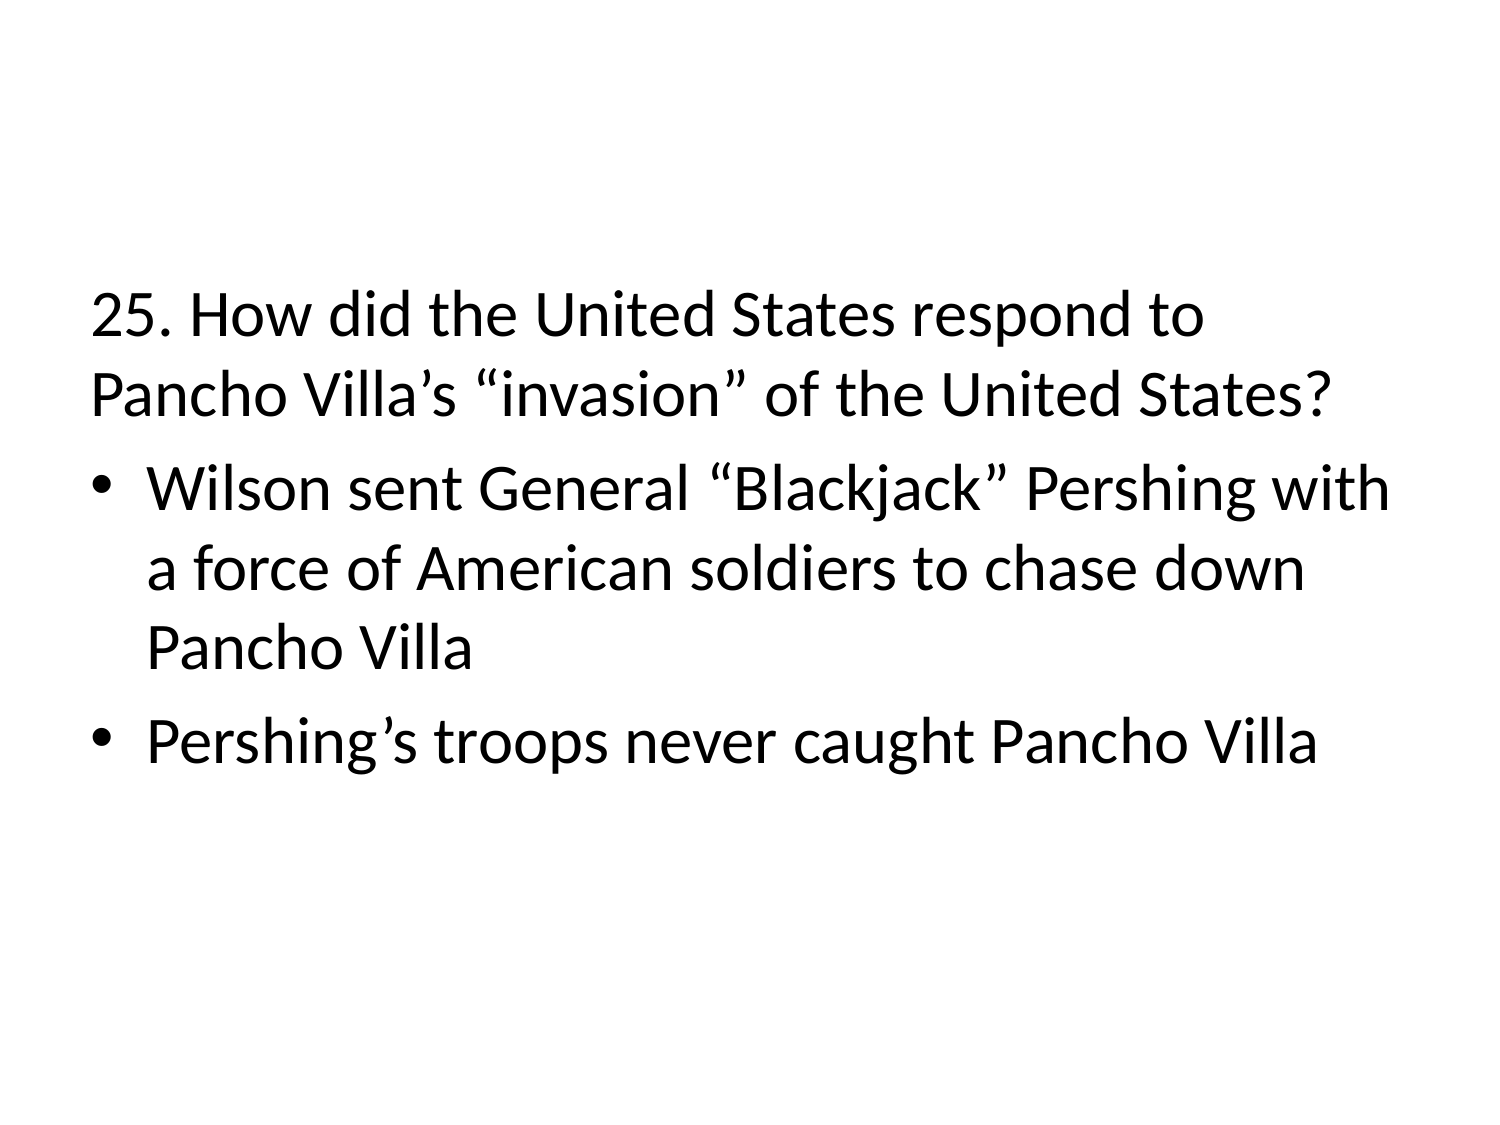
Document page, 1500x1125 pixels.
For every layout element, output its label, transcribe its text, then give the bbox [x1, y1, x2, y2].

list 25. How did the United States respond to Pancho Villa’s “invasion” of the United States? Wilson sent General “Blackjack” Pershing with a force of American soldiers to chase down Pancho Villa Pershing’s troops never caught Pancho Villa [75, 262, 1425, 1005]
